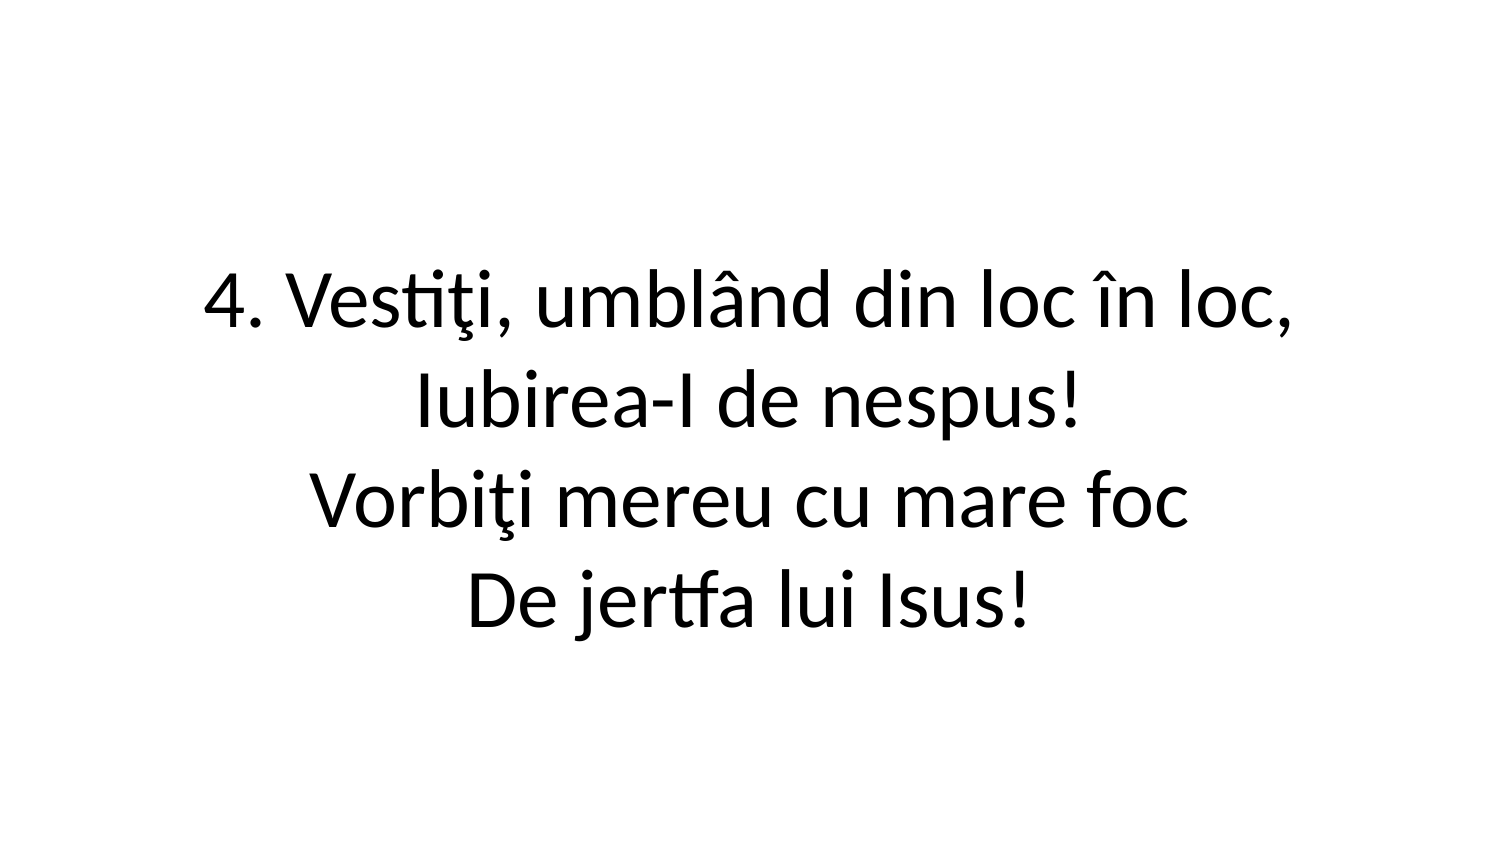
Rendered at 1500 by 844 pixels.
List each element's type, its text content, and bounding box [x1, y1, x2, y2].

text_box 4. Vestiţi, umblând din loc în loc, Iubirea-I de nespus! Vorbiţi mereu cu mare foc De jertfa lui Isus! [188, 192, 1312, 652]
